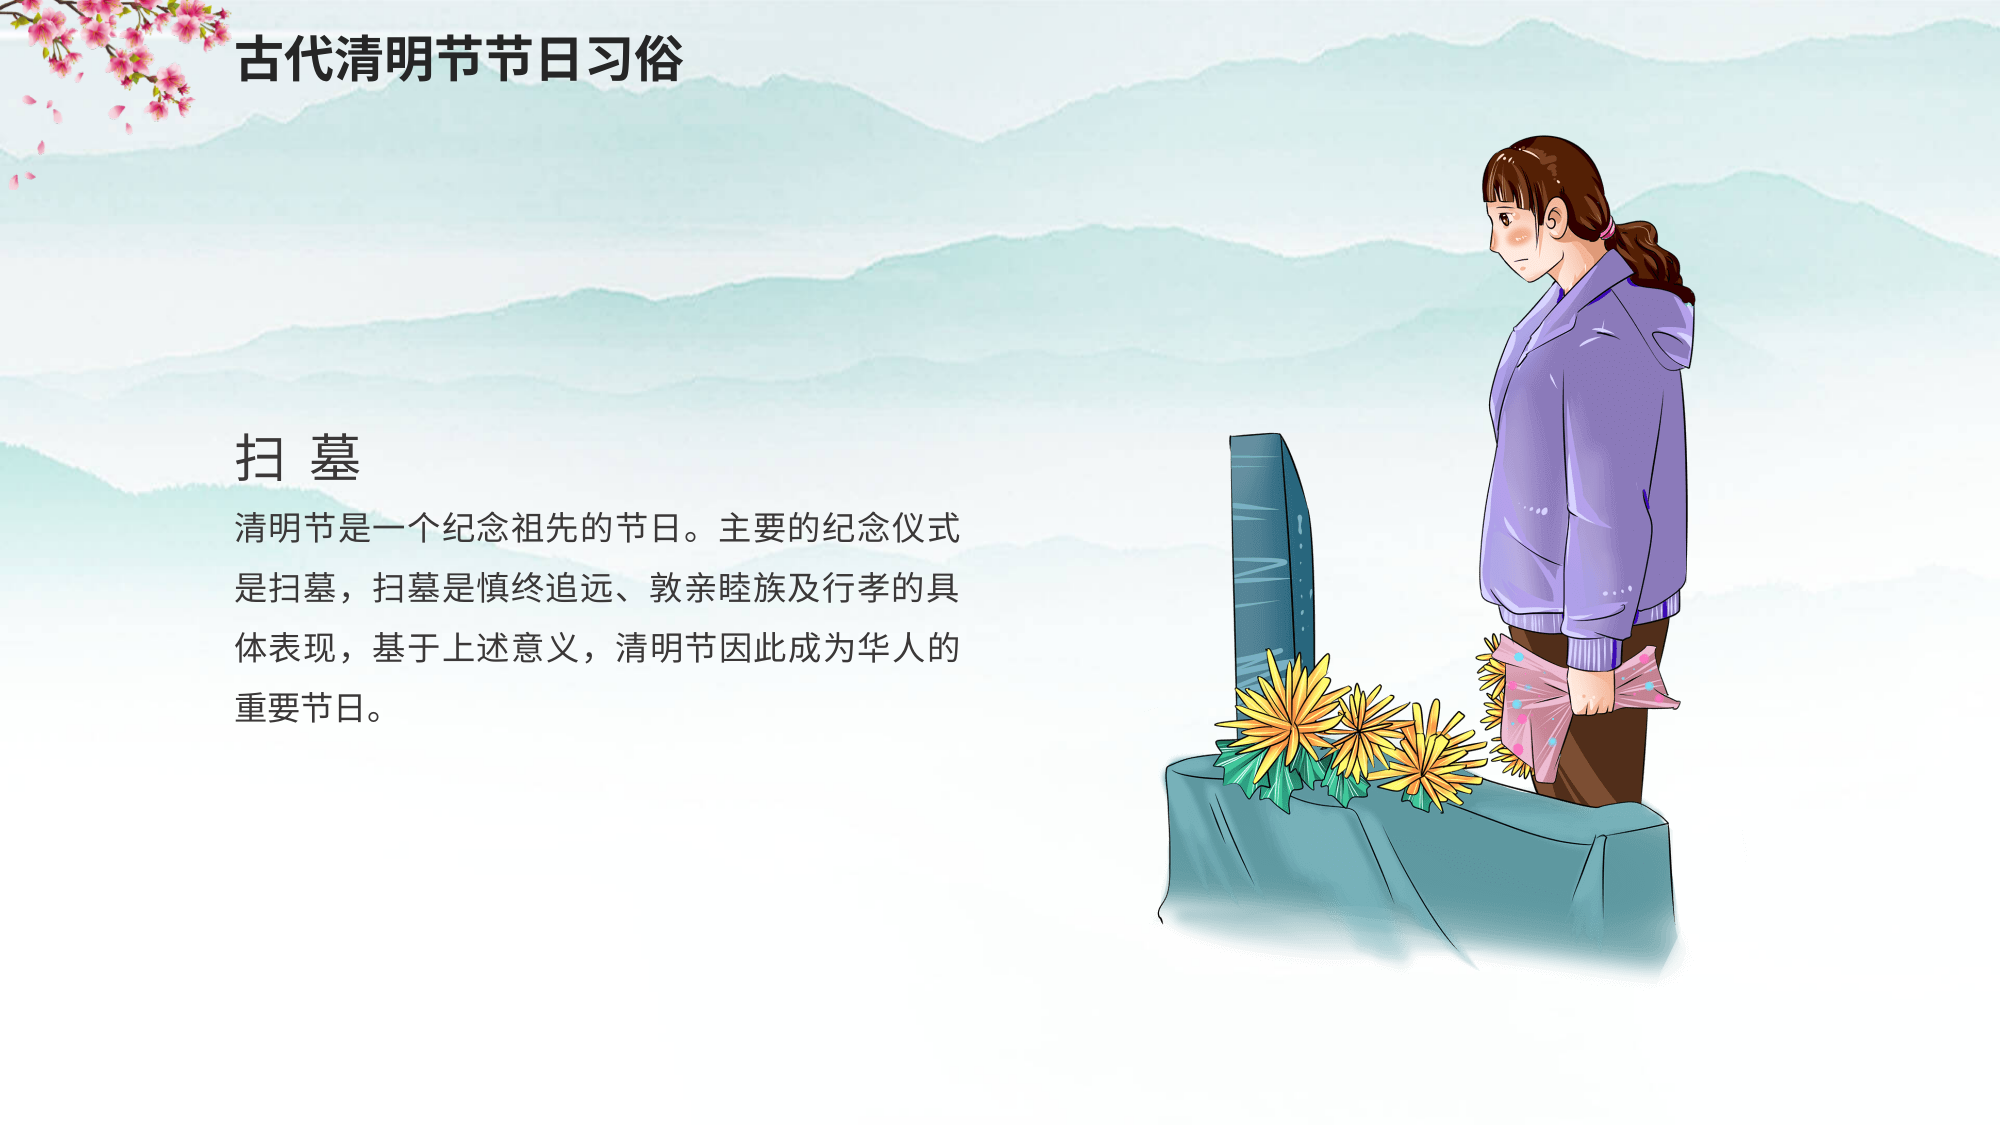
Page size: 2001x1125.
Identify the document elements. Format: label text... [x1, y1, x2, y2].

text_box 扫 墓 清明节是一个纪念祖先的节日。主要的纪念仪式是扫墓，扫墓是慎终追远、敦亲睦族及行孝的具体表现，基于上述意义，清明节因此成为华人的重要节日。 [219, 386, 928, 735]
text_box 古代清明节节日习俗 [232, 19, 782, 95]
picture [0, 0, 2000, 1125]
